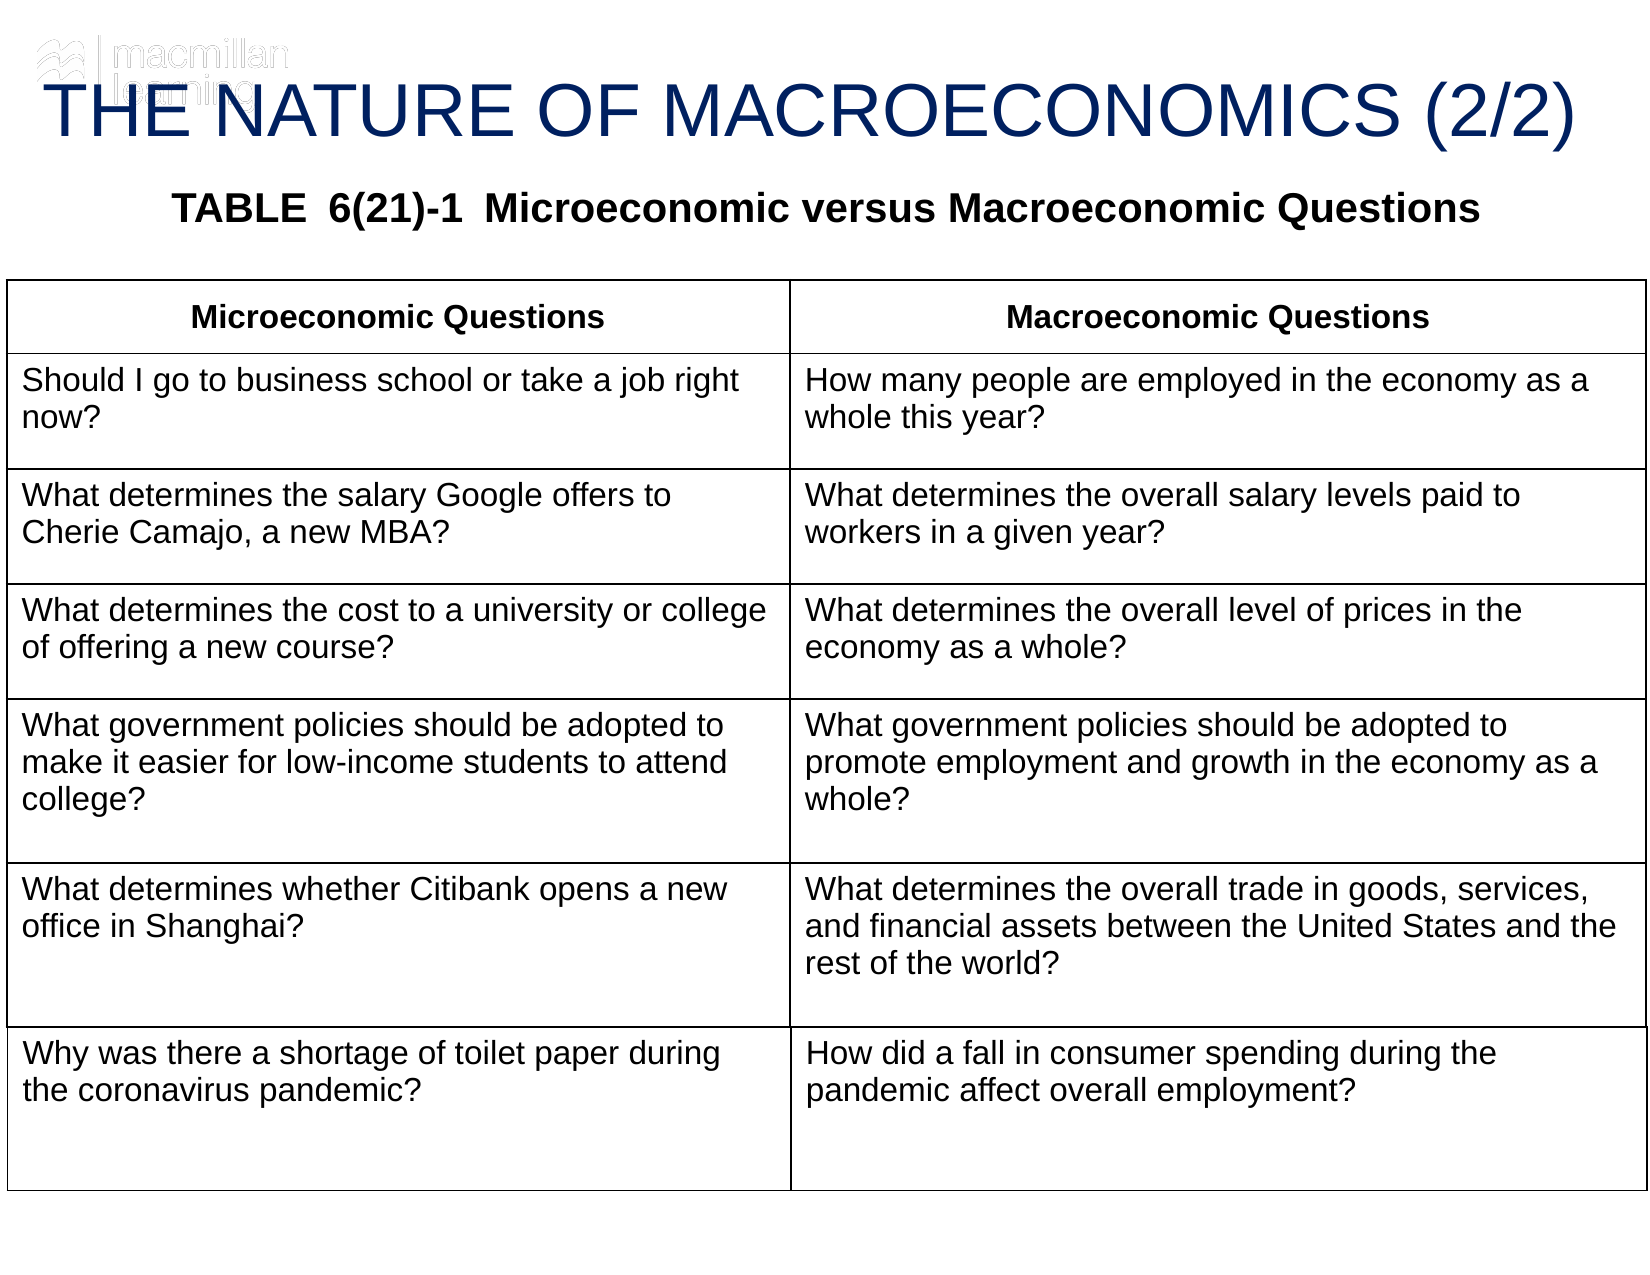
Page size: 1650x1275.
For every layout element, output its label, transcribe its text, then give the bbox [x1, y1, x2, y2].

table_cell How many people are employed in the economy as a whole this year? [791, 354, 1645, 468]
table_cell What determines the overall level of prices in the economy as a whole? [791, 585, 1645, 698]
table_cell What government policies should be adopted to make it easier for low-income students to attend college? [8, 700, 789, 862]
table_header Microeconomic Questions [8, 281, 789, 353]
list TABLE 6(21)-1 Microeconomic versus Macroeconomic Questions [22, 165, 1631, 269]
title THE NATURE OF MACROECONOMICS (2/2) [0, 25, 1631, 188]
table_header Macroeconomic Questions [791, 281, 1645, 353]
table_cell What government policies should be adopted to promote employment and growth in the economy as a whole? [791, 700, 1645, 862]
table_cell Should I go to business school or take a job right now? [8, 354, 789, 468]
table_cell What determines the cost to a university or college of offering a new course? [8, 585, 789, 698]
table_cell What determines the overall trade in goods, services, and financial assets between the United States and the rest of the world? [791, 864, 1645, 1026]
table_cell What determines the salary Google offers to Cherie Camajo, a new MBA? [8, 470, 789, 583]
table_header How did a fall in consumer spending during the pandemic affect overall employment? [792, 1028, 1646, 1190]
table_cell What determines whether Citibank opens a new office in Shanghai? [8, 864, 789, 1026]
table_header Why was there a shortage of toilet paper during the coronavirus pandemic? [8, 1028, 790, 1190]
table_cell What determines the overall salary levels paid to workers in a given year? [791, 470, 1645, 583]
